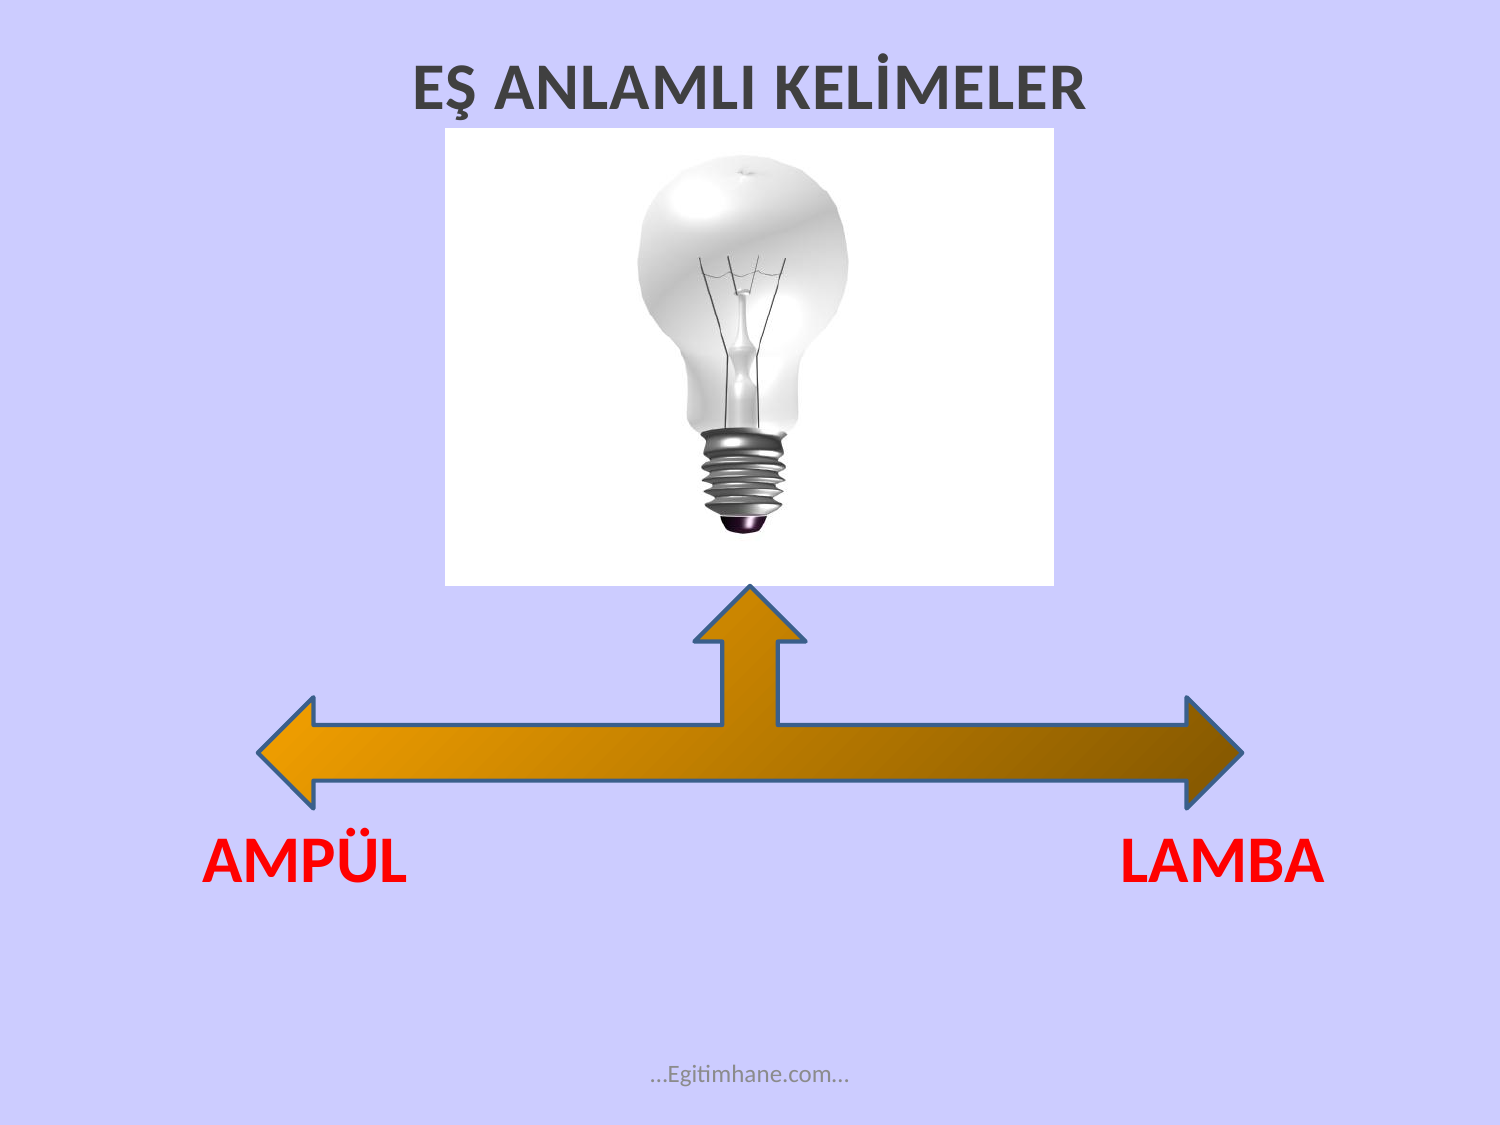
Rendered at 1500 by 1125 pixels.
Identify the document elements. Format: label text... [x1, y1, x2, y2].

text_box EŞ ANLAMLI KELİMELER [234, 35, 1266, 130]
text_box [255, 598, 1245, 811]
text_box AMPÜL [187, 808, 551, 904]
picture [445, 128, 1054, 586]
footer …Egitimhane.com… [512, 1042, 988, 1103]
text_box LAMBA [996, 808, 1360, 904]
